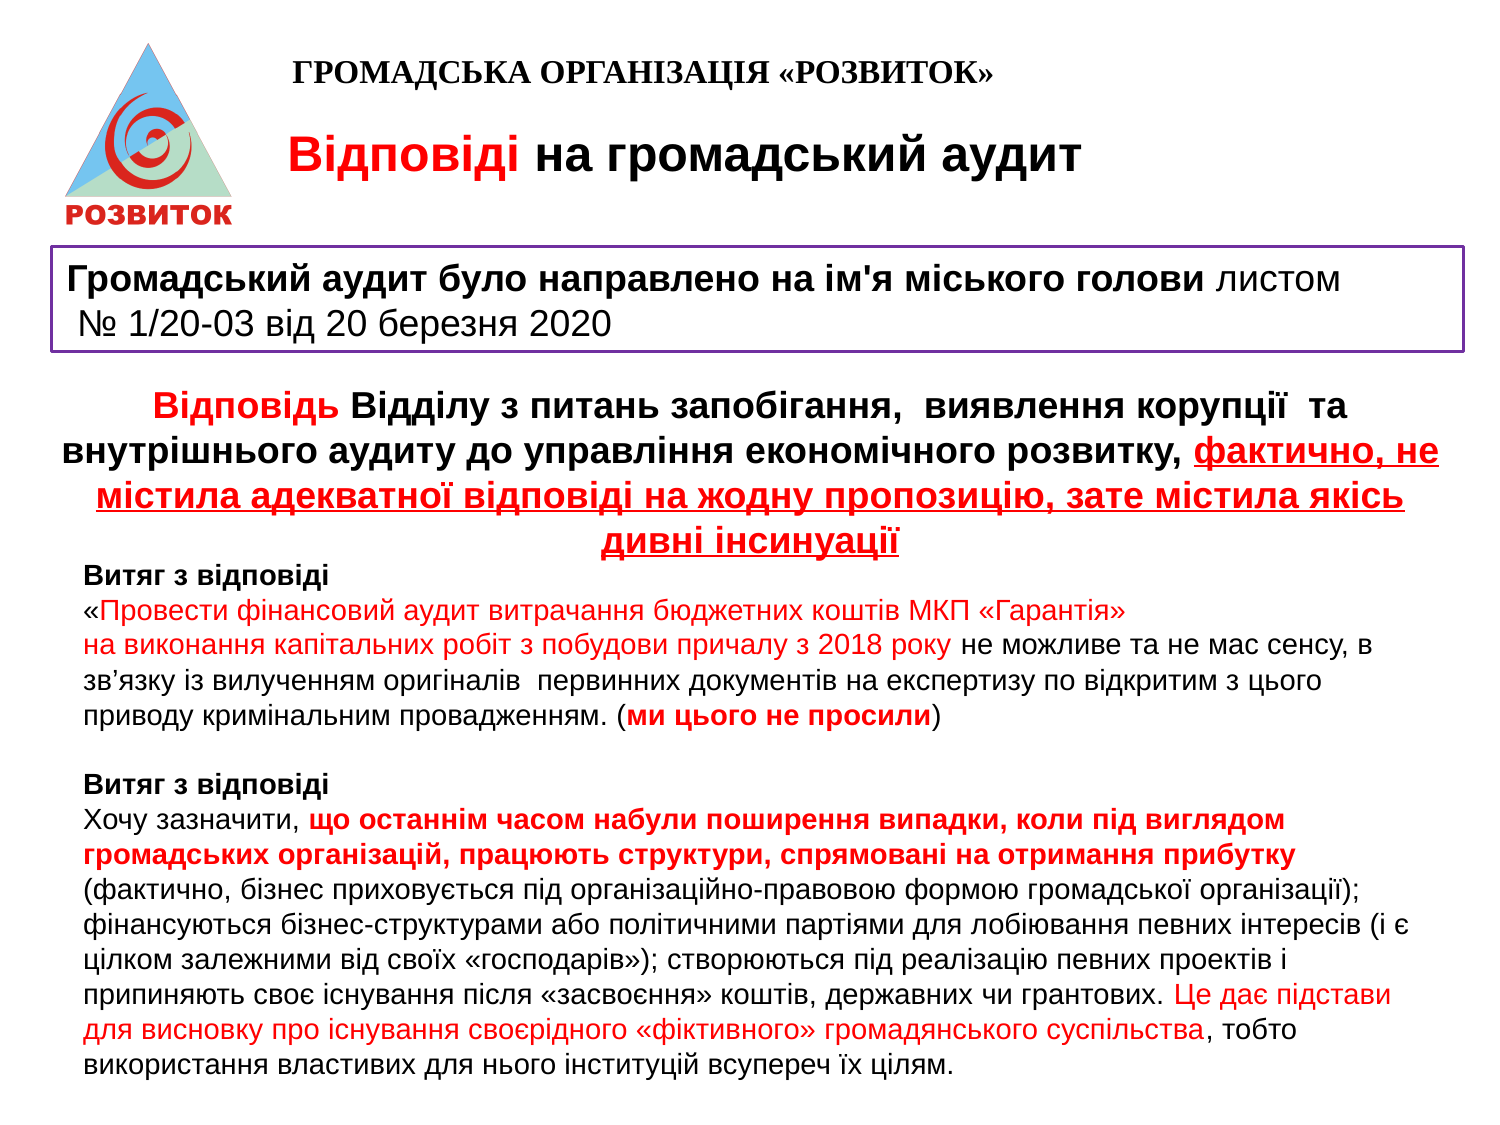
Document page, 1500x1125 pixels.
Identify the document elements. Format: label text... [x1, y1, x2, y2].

text_box ГРОМАДСЬКА ОРГАНІЗАЦІЯ «РОЗВИТОК» [277, 37, 1341, 90]
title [64, 42, 232, 225]
text_box Громадський аудит було направлено на ім'я міського голови листом № 1/20-03 від 20 березня 2020 [51, 246, 1464, 352]
text_box Витяг з відповіді «Провести фінансовий аудит витрачання бюджетних коштів МКП «Гарантія» на виконання капітальних робіт з побудови причалу з 2018 року не можливе та не мас сенсу, в зв’язку із вилученням оригіналів первинних документів на експертизу по відкритим з цього приводу кримінальним провадженням. (ми цього не просили) Витяг з відповіді Хочу зазначити, що останнім часом набули поширення випадки, коли під виглядом громадських організацій, працюють структури, спрямовані на отримання прибутку (фактично, бізнес приховується під організаційно-правовою формою громадської організації); фінансуються бізнес-структурами або політичними партіями для лобіювання певних інтересів (і є цілком залежними від своїх «господарів»); створюються під реалізацію певних проектів і припиняють своє існування після «засвоєння» коштів, державних чи грантових. Це дає підстави для висновку про існування своєрідного «фіктивного» громадянського суспільства, тобто використання властивих для нього інституцій всупереч їх цілям. [68, 569, 1447, 1088]
subtitle Відповіді на громадський аудит [272, 114, 1495, 225]
text_box Відповідь Відділу з питань запобігання, виявлення корупції та внутрішнього аудиту до управління економічного розвитку, фактично, не містила адекватної відповіді на жодну пропозицію, зате містила якісь дивні інсинуації [37, 373, 1464, 569]
